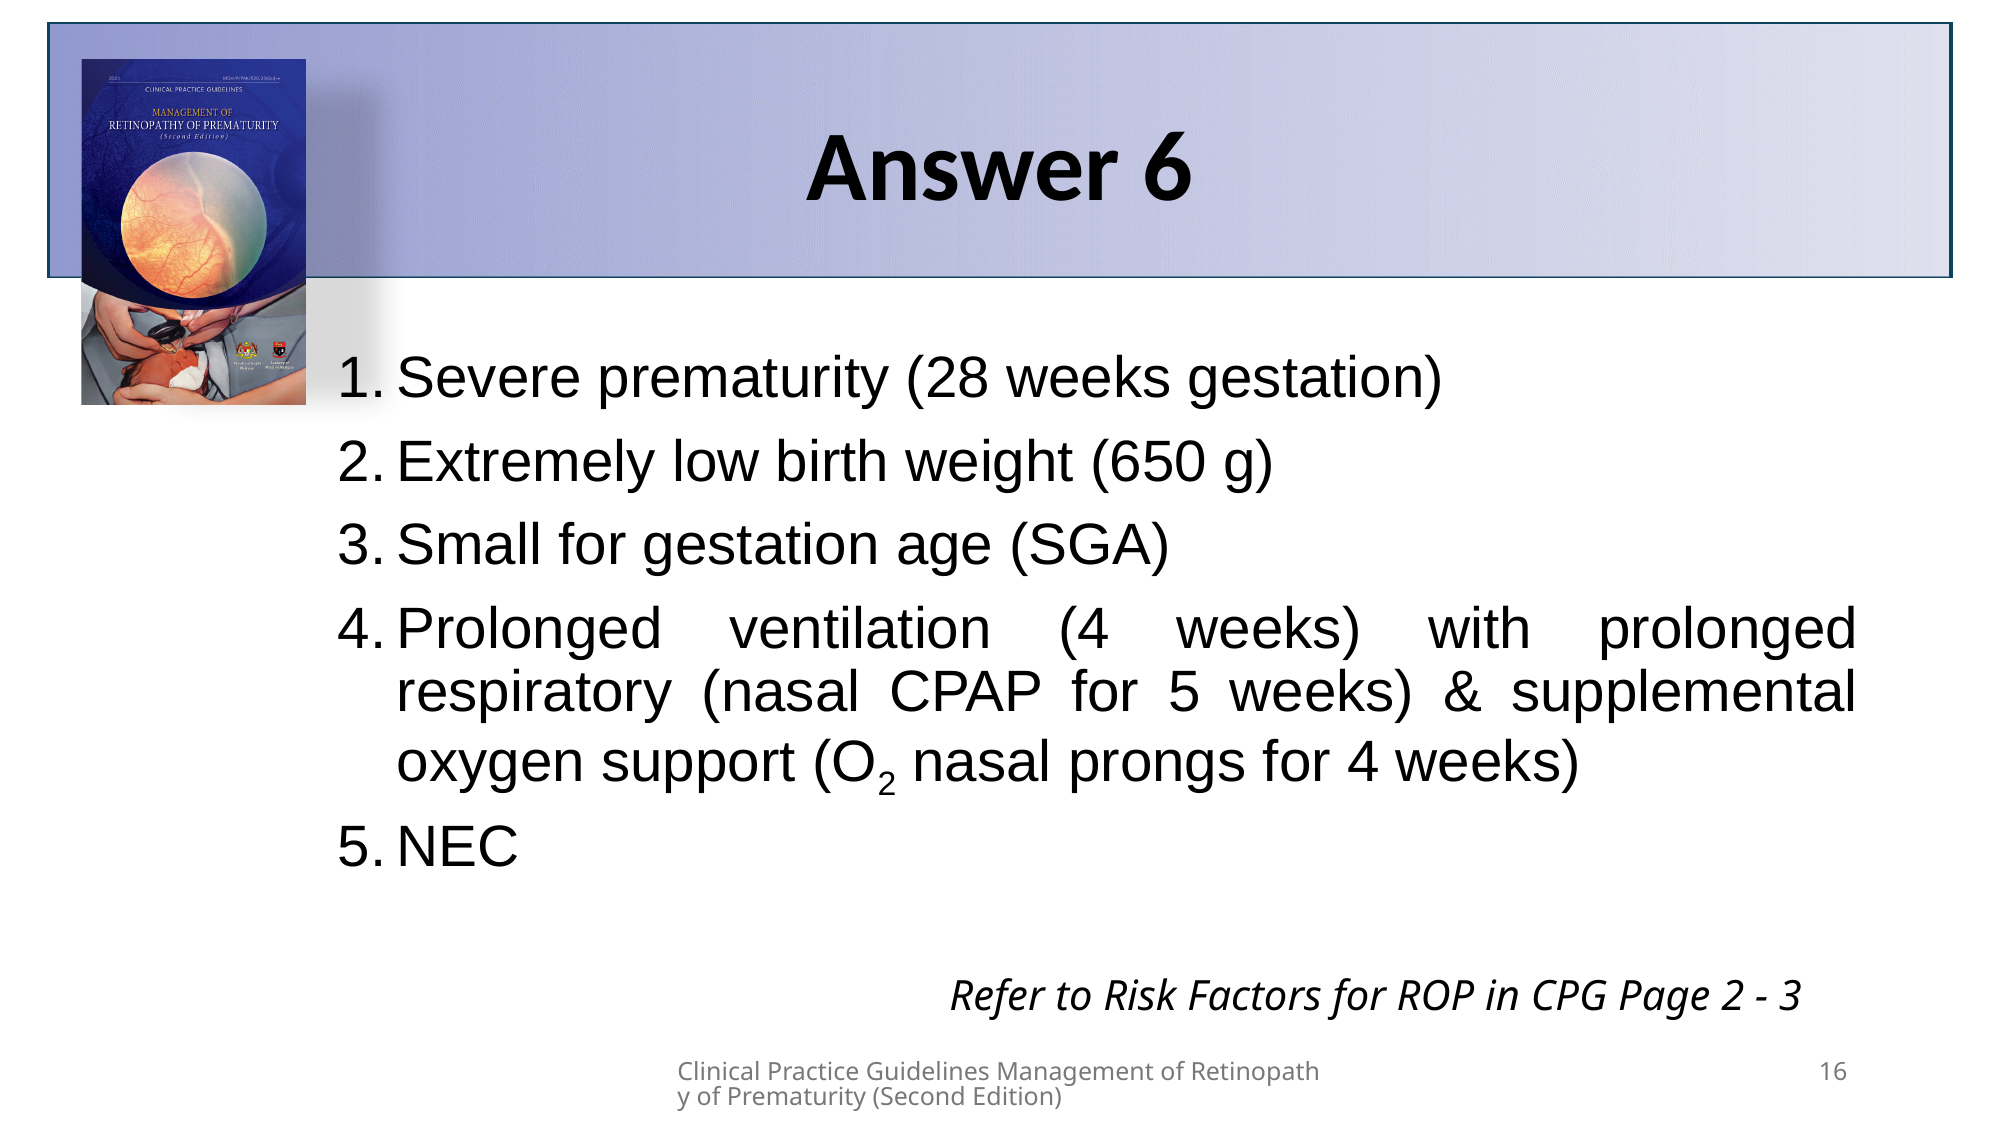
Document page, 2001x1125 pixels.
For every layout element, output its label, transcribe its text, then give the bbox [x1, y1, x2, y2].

slide_number 16 [1412, 1042, 1863, 1103]
picture [47, 21, 1953, 405]
footer Clinical Practice Guidelines Management of Retinopathy of Prematurity (Second Edition) [662, 1042, 1338, 1103]
list Severe prematurity (28 weeks gestation) Extremely low birth weight (650 g) Small for gestation age (SGA) Prolonged ventilation (4 weeks) with prolonged respiratory (nasal CPAP for 5 weeks) & supplemental oxygen support (O2 nasal prongs for 4 weeks) NEC [322, 339, 1875, 915]
text_box Refer to Risk Factors for ROP in CPG Page 2 - 3 [934, 961, 1875, 1027]
